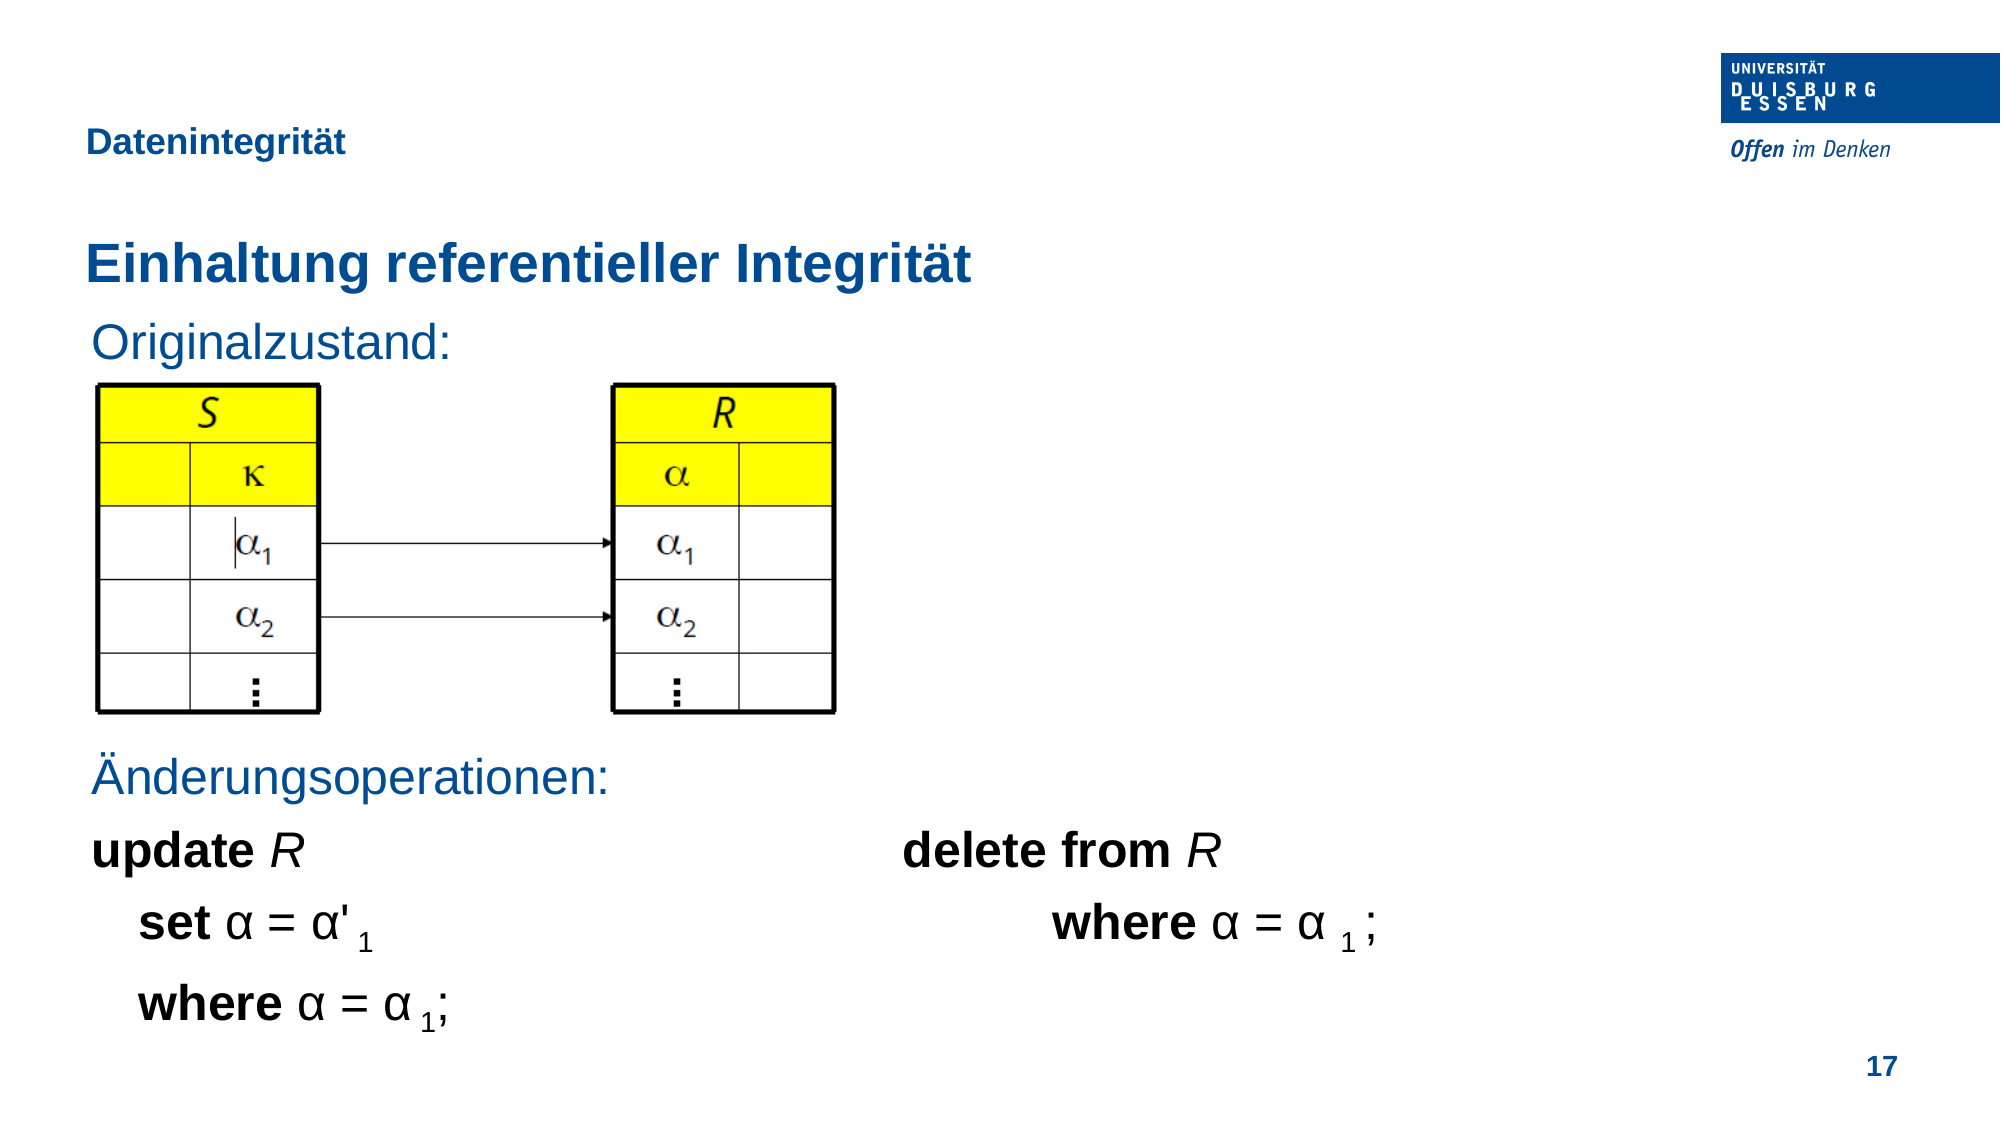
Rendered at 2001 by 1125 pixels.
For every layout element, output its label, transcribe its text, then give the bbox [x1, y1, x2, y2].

list Originalzustand: Änderungsoperationen: update R delete from R set α = α' 1 where α = α 1 ; where α = α 1; [85, 302, 1694, 1040]
list Einhaltung referentieller Integrität [85, 227, 1694, 302]
slide_number 17 [1677, 1039, 1914, 1081]
picture [1721, 53, 2000, 162]
list Datenintegrität [85, 122, 1694, 163]
picture [85, 375, 847, 725]
